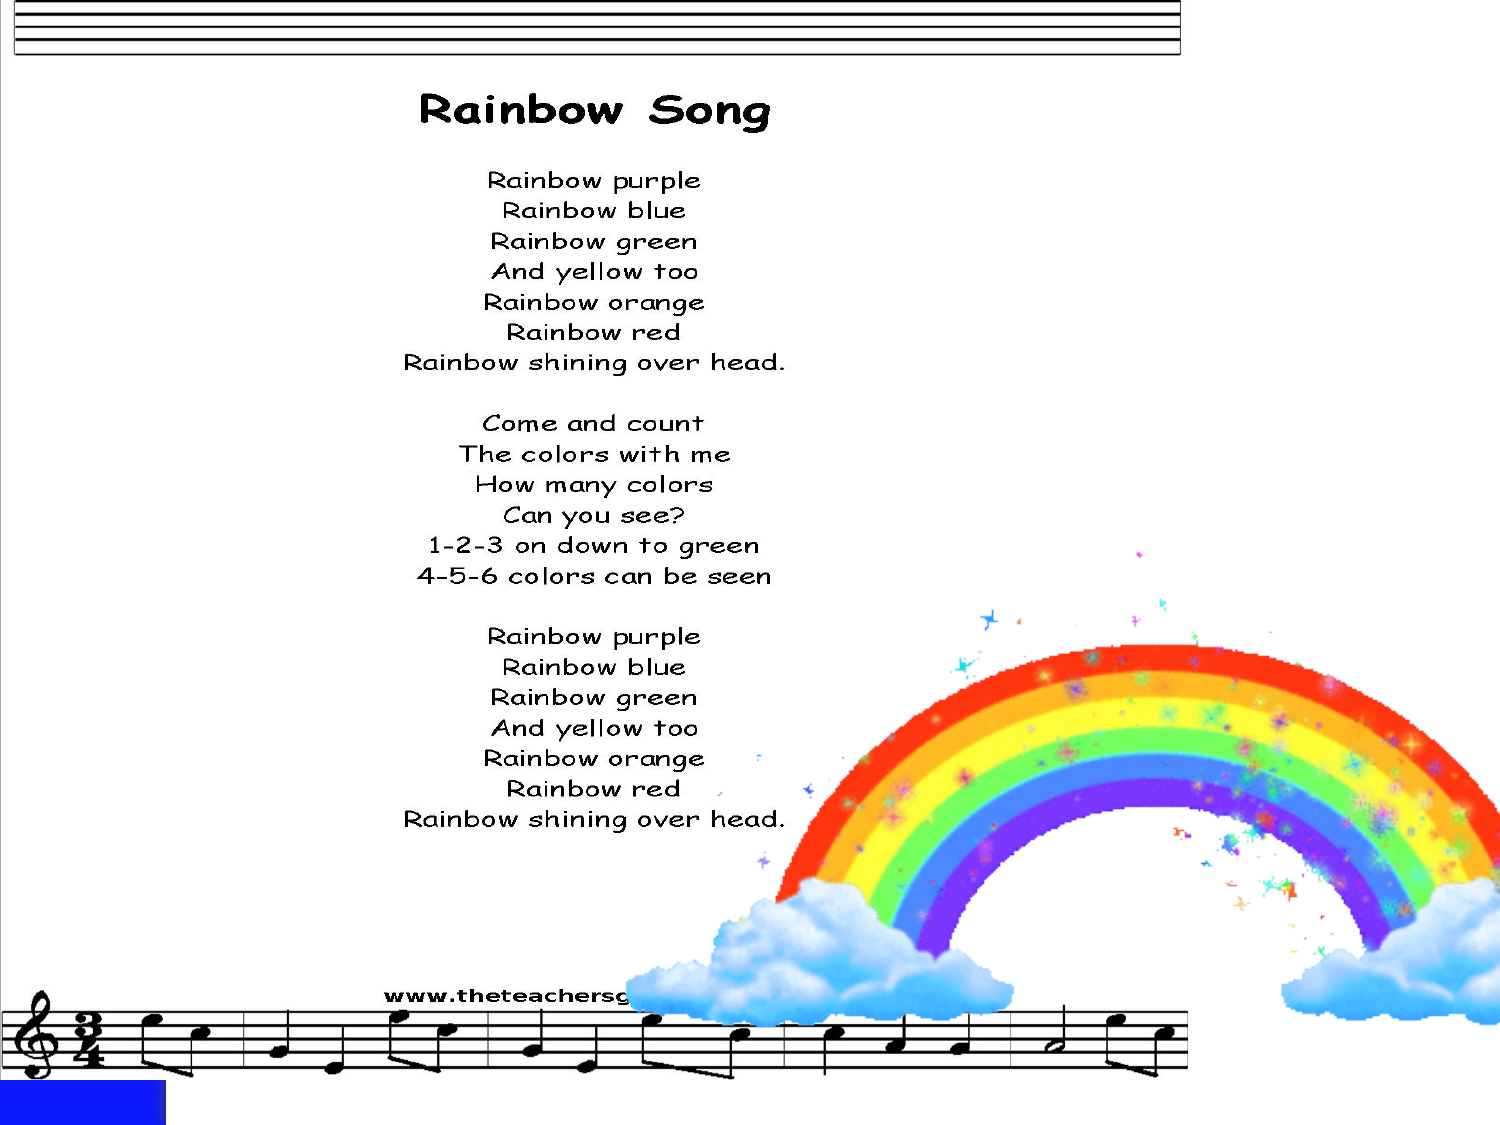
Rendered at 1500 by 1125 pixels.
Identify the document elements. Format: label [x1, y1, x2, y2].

list [0, 0, 1188, 1080]
picture [608, 545, 1500, 1125]
